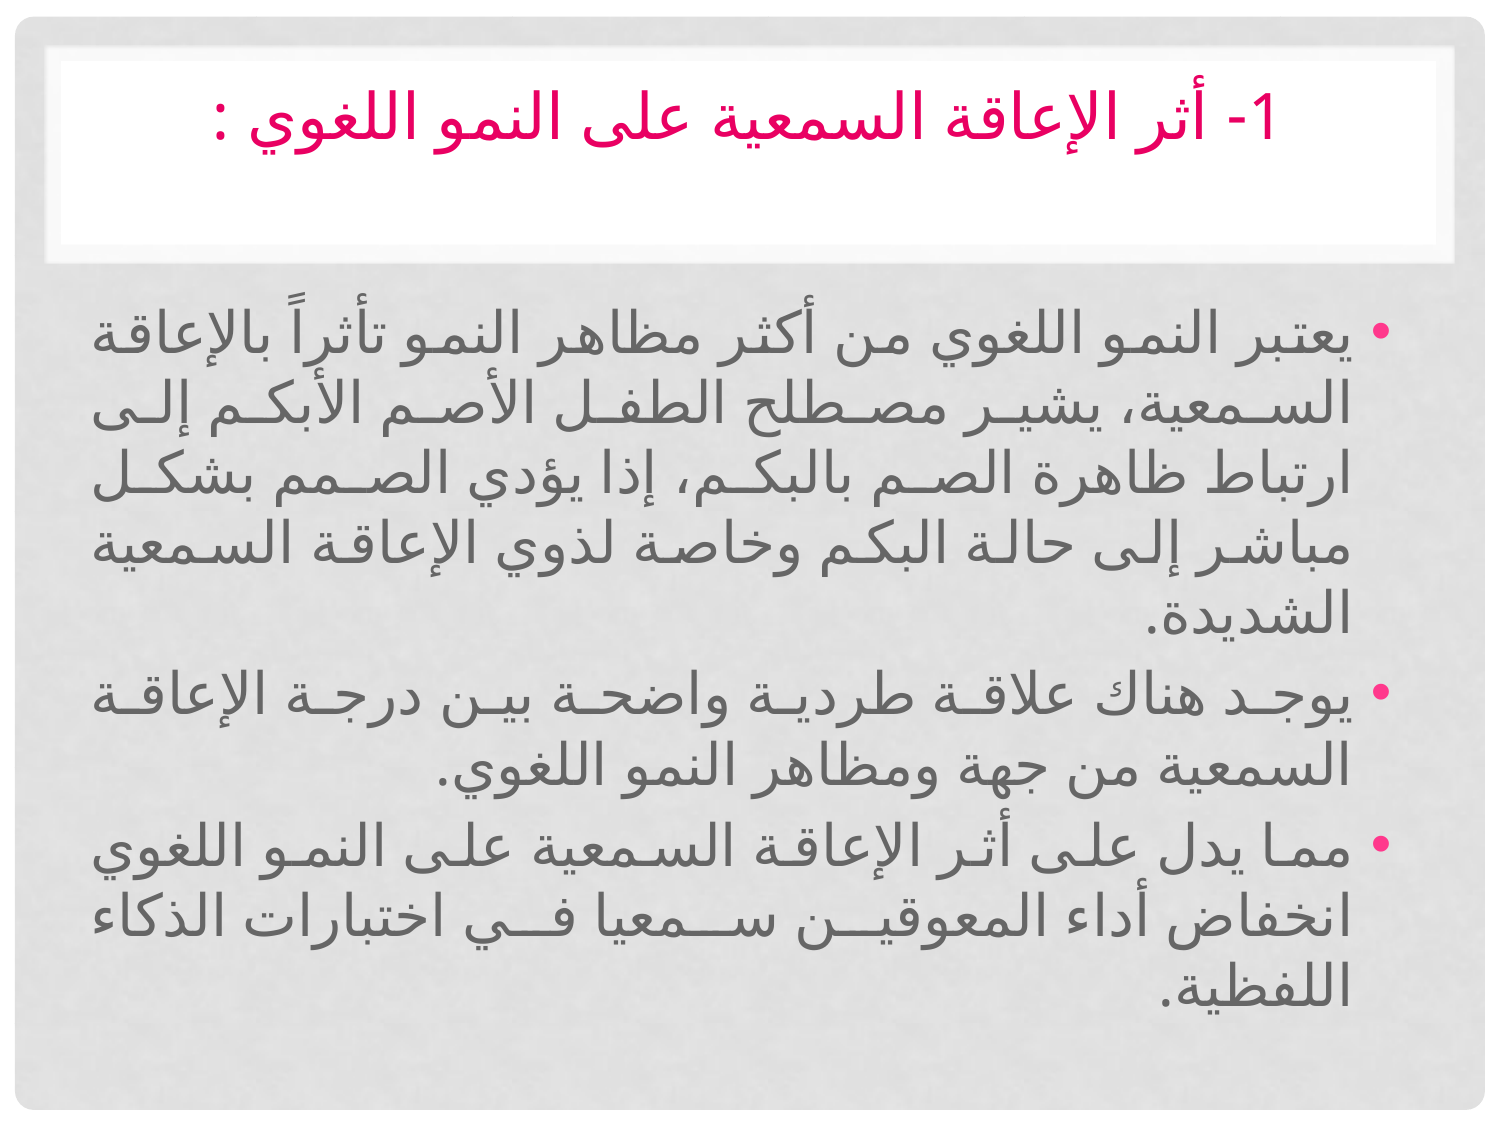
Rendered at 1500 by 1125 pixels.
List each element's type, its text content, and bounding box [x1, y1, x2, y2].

title 1- أثر الإعاقة السمعية على النمو اللغوي : [69, 66, 1425, 238]
list يعتبر النمو اللغوي من أكثر مظاهر النمو تأثراً بالإعاقة السمعية، يشير مصطلح الطفل الأصم الأبكم إلى ارتباط ظاهرة الصم بالبكم، إذا يؤدي الصمم بشكل مباشر إلى حالة البكم وخاصة لذوي الإعاقة السمعية الشديدة. يوجد هناك علاقة طردية واضحة بين درجة الإعاقة السمعية من جهة ومظاهر النمو اللغوي. مما يدل على أثر الإعاقة السمعية على النمو اللغوي انخفاض أداء المعوقين سمعيا في اختبارات الذكاء اللفظية. [75, 287, 1425, 1005]
